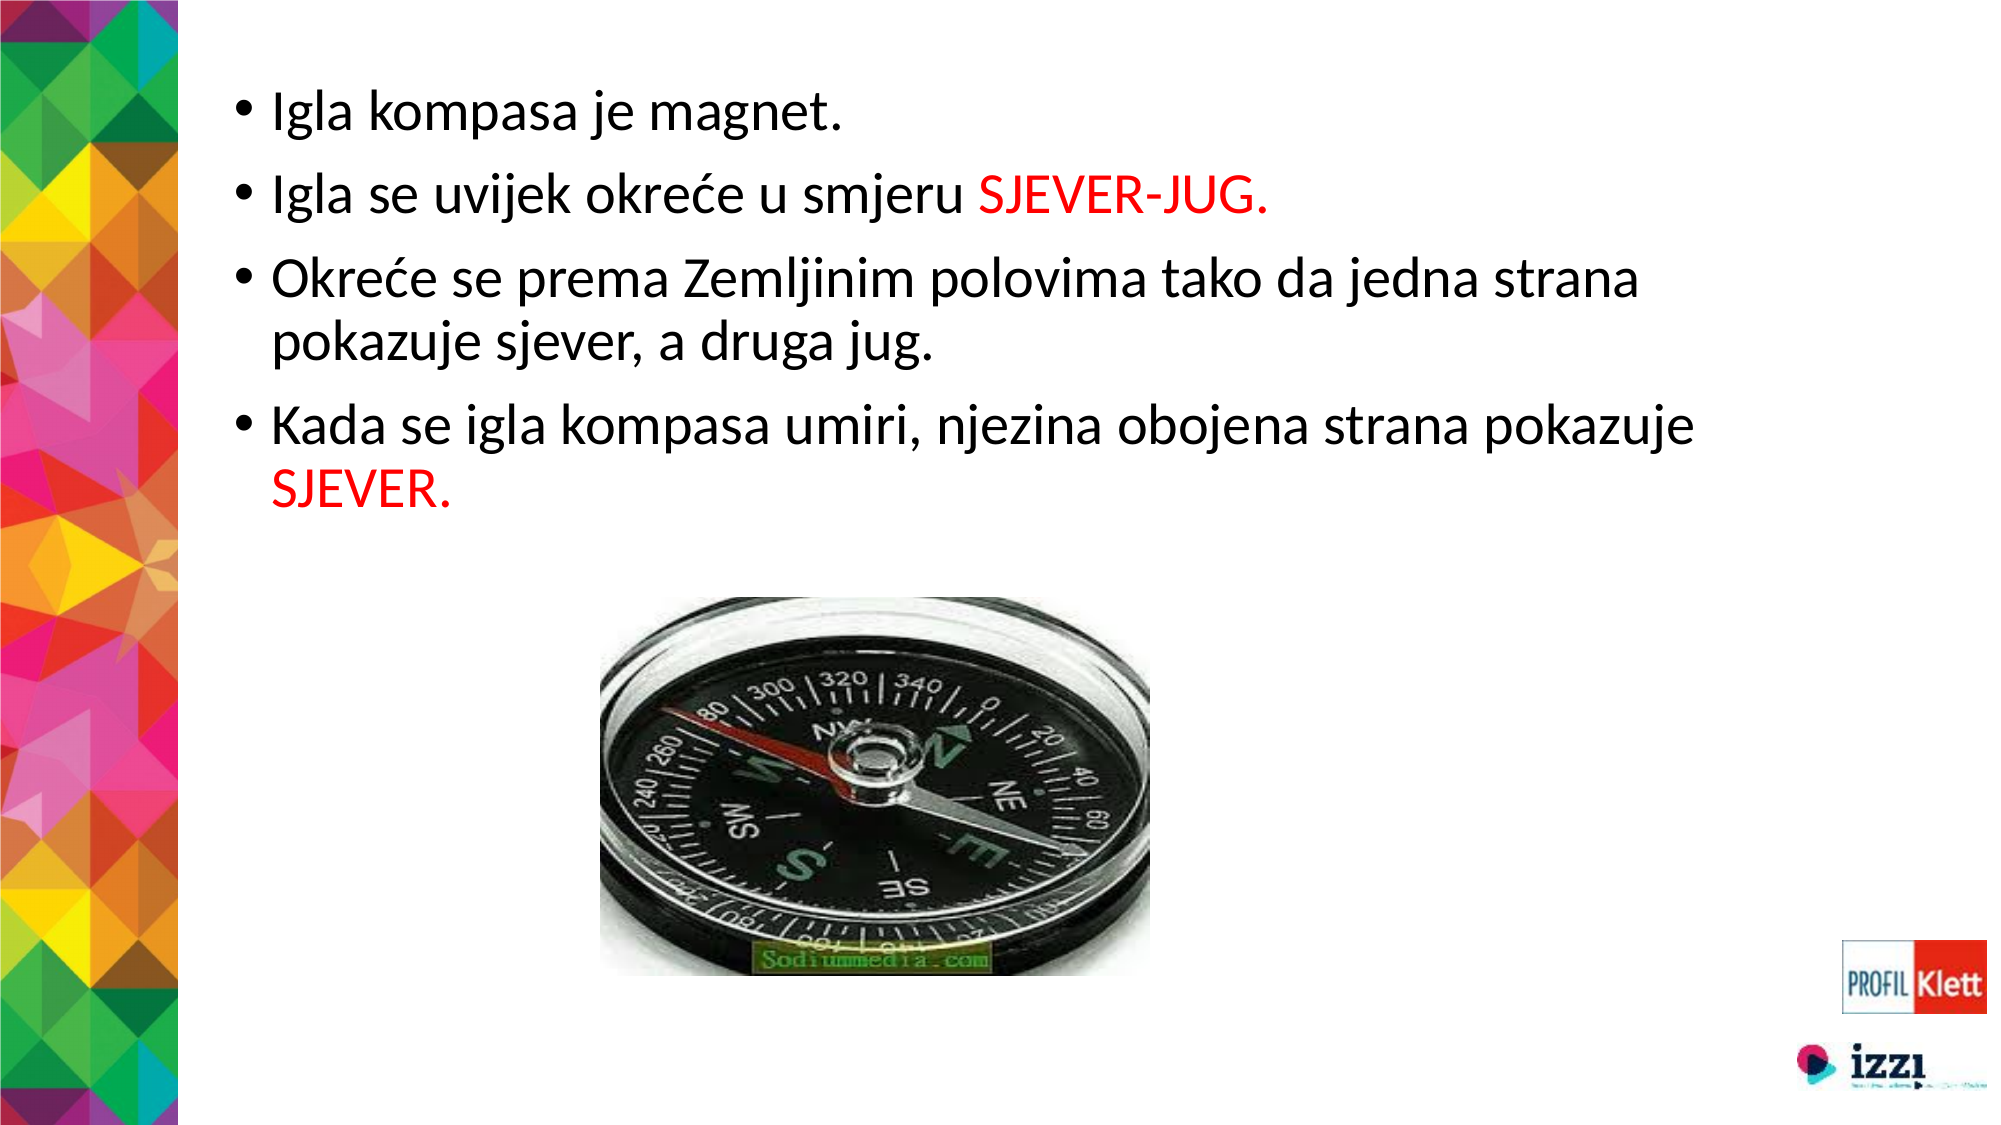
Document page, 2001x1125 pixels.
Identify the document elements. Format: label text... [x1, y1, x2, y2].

picture [600, 597, 1150, 976]
picture [1842, 940, 1987, 1014]
list Igla kompasa je magnet. Igla se uvijek okreće u smjeru SJEVER-JUG. Okreće se prema Zemljinim polovima tako da jedna strana pokazuje sjever, a druga jug. Kada se igla kompasa umiri, njezina obojena strana pokazuje SJEVER. [219, 72, 1867, 787]
picture [1, 2, 178, 1124]
picture [1797, 1042, 1987, 1091]
